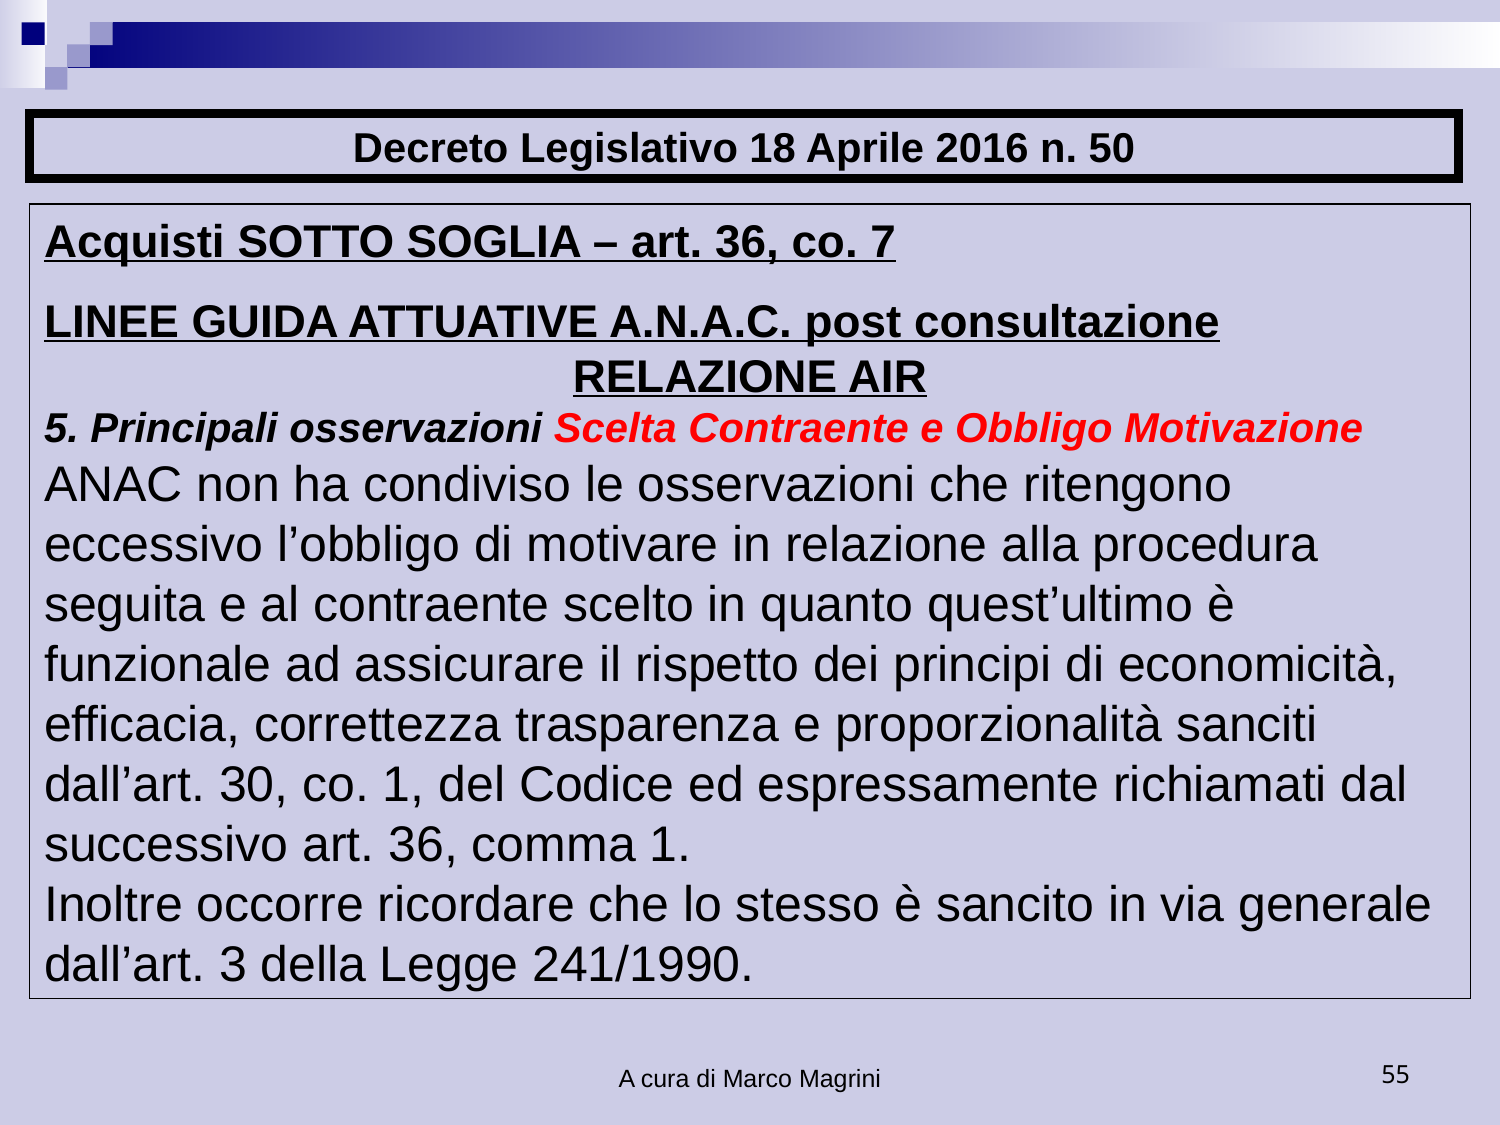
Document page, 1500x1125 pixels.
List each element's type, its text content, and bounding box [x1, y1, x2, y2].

slide_number 55 [1074, 1025, 1425, 1100]
footer A cura di Marco Magrini [512, 1025, 988, 1100]
text_box Decreto Legislativo 18 Aprile 2016 n. 50 [29, 113, 1459, 179]
text_box Acquisti SOTTO SOGLIA – art. 36, co. 7 LINEE GUIDA ATTUATIVE A.N.A.C. post consultazione RELAZIONE AIR 5. Principali osservazioni Scelta Contraente e Obbligo Motivazione ANAC non ha condiviso le osservazioni che ritengono eccessivo l’obbligo di motivare in relazione alla procedura seguita e al contraente scelto in quanto quest’ultimo è funzionale ad assicurare il rispetto dei principi di economicità, efficacia, correttezza trasparenza e proporzionalità sanciti dall’art. 30, co. 1, del Codice ed espressamente richiamati dal successivo art. 36, comma 1. Inoltre occorre ricordare che lo stesso è sancito in via generale dall’art. 3 della Legge 241/1990. [29, 203, 1471, 999]
